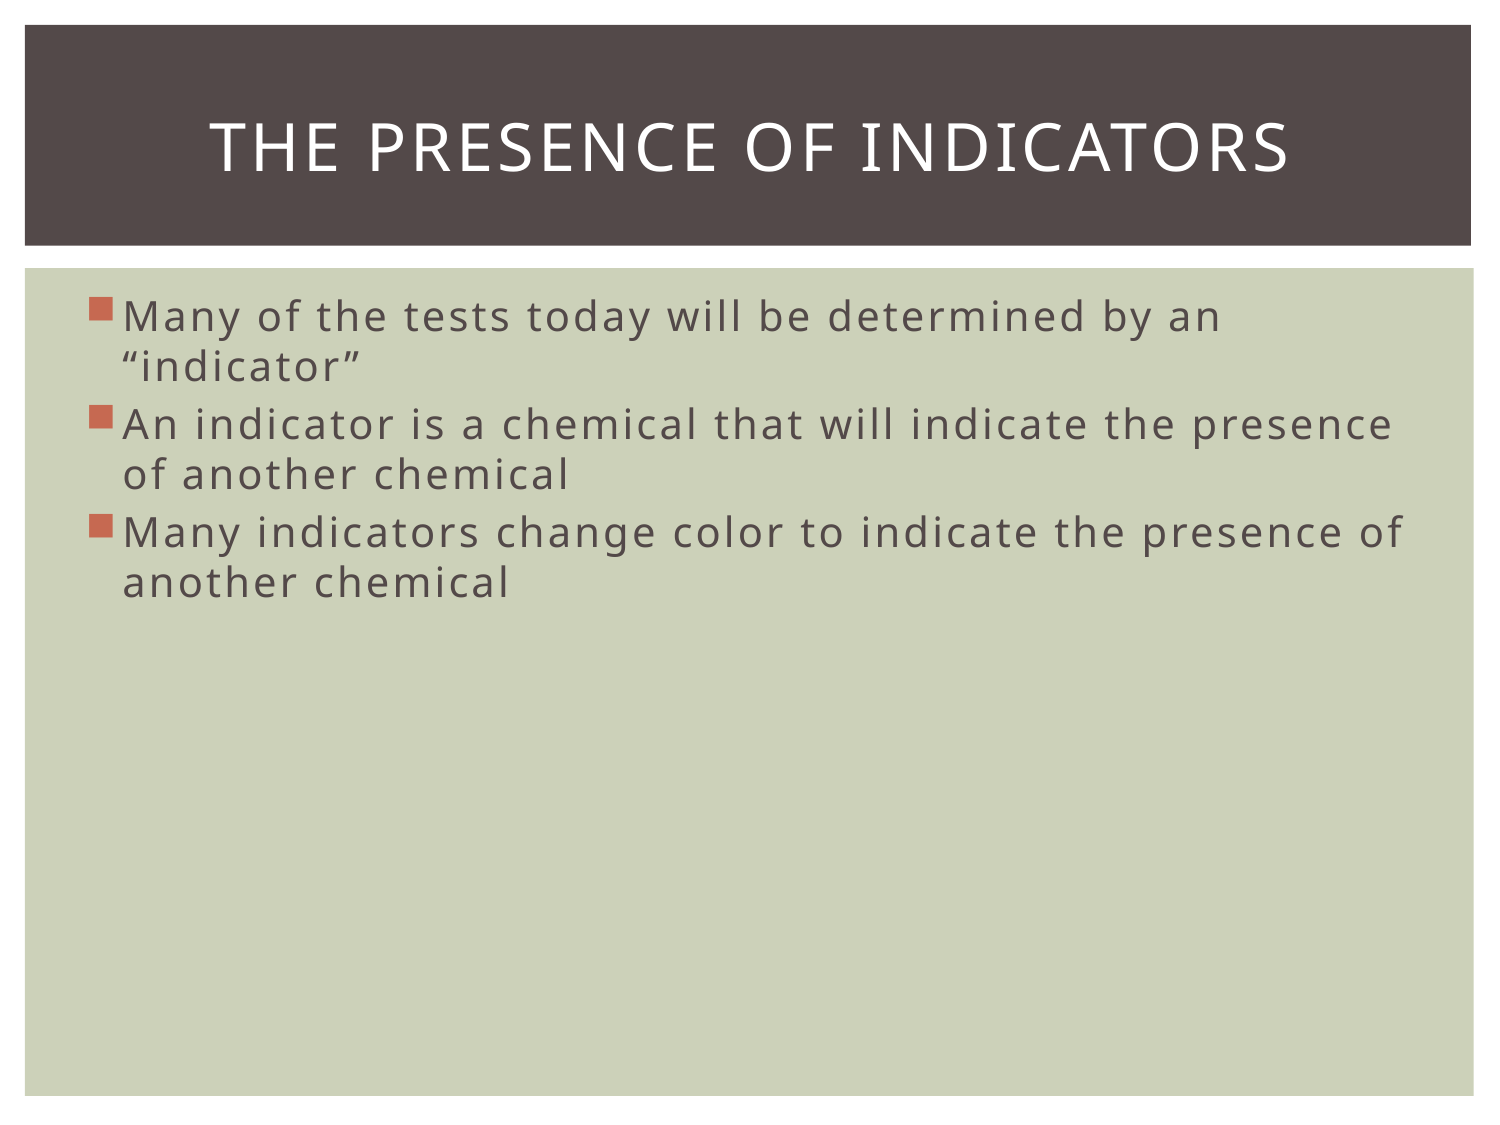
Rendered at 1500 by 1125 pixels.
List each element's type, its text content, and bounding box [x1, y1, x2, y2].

title The Presence of indicators [62, 58, 1438, 232]
list Many of the tests today will be determined by an “indicator” An indicator is a chemical that will indicate the presence of another chemical Many indicators change color to indicate the presence of another chemical [62, 281, 1442, 1005]
